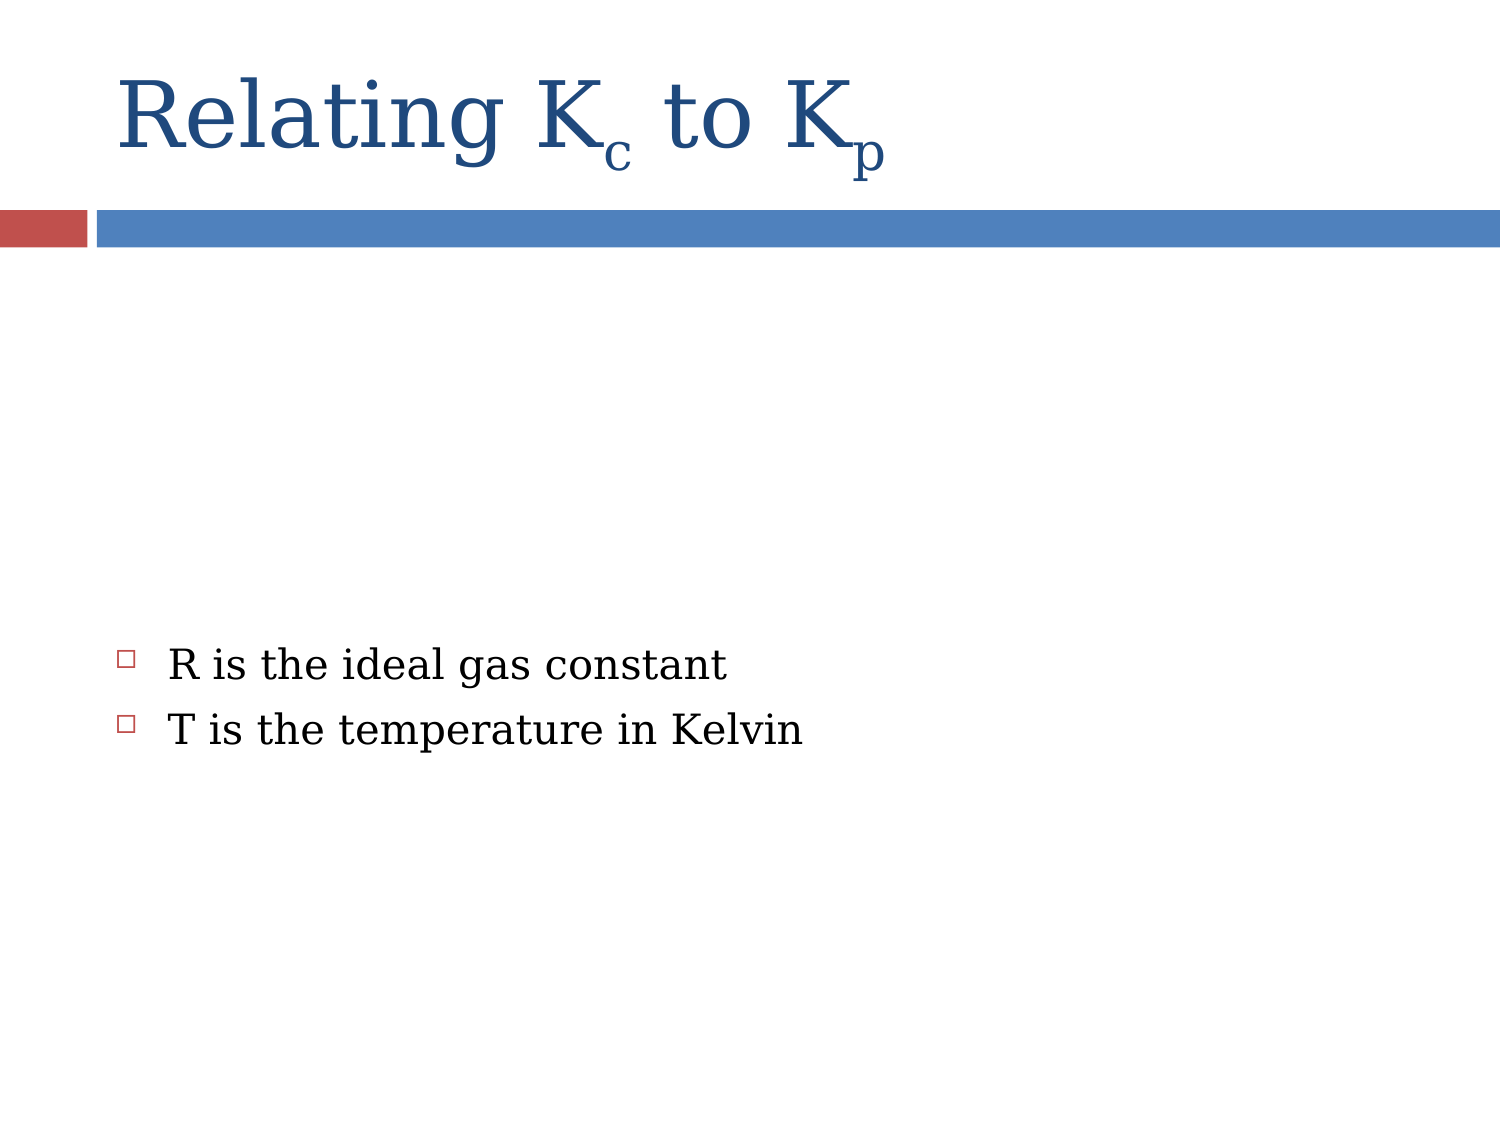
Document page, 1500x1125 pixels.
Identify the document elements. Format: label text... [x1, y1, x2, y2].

title Relating Kc to Kp [100, 37, 1438, 200]
